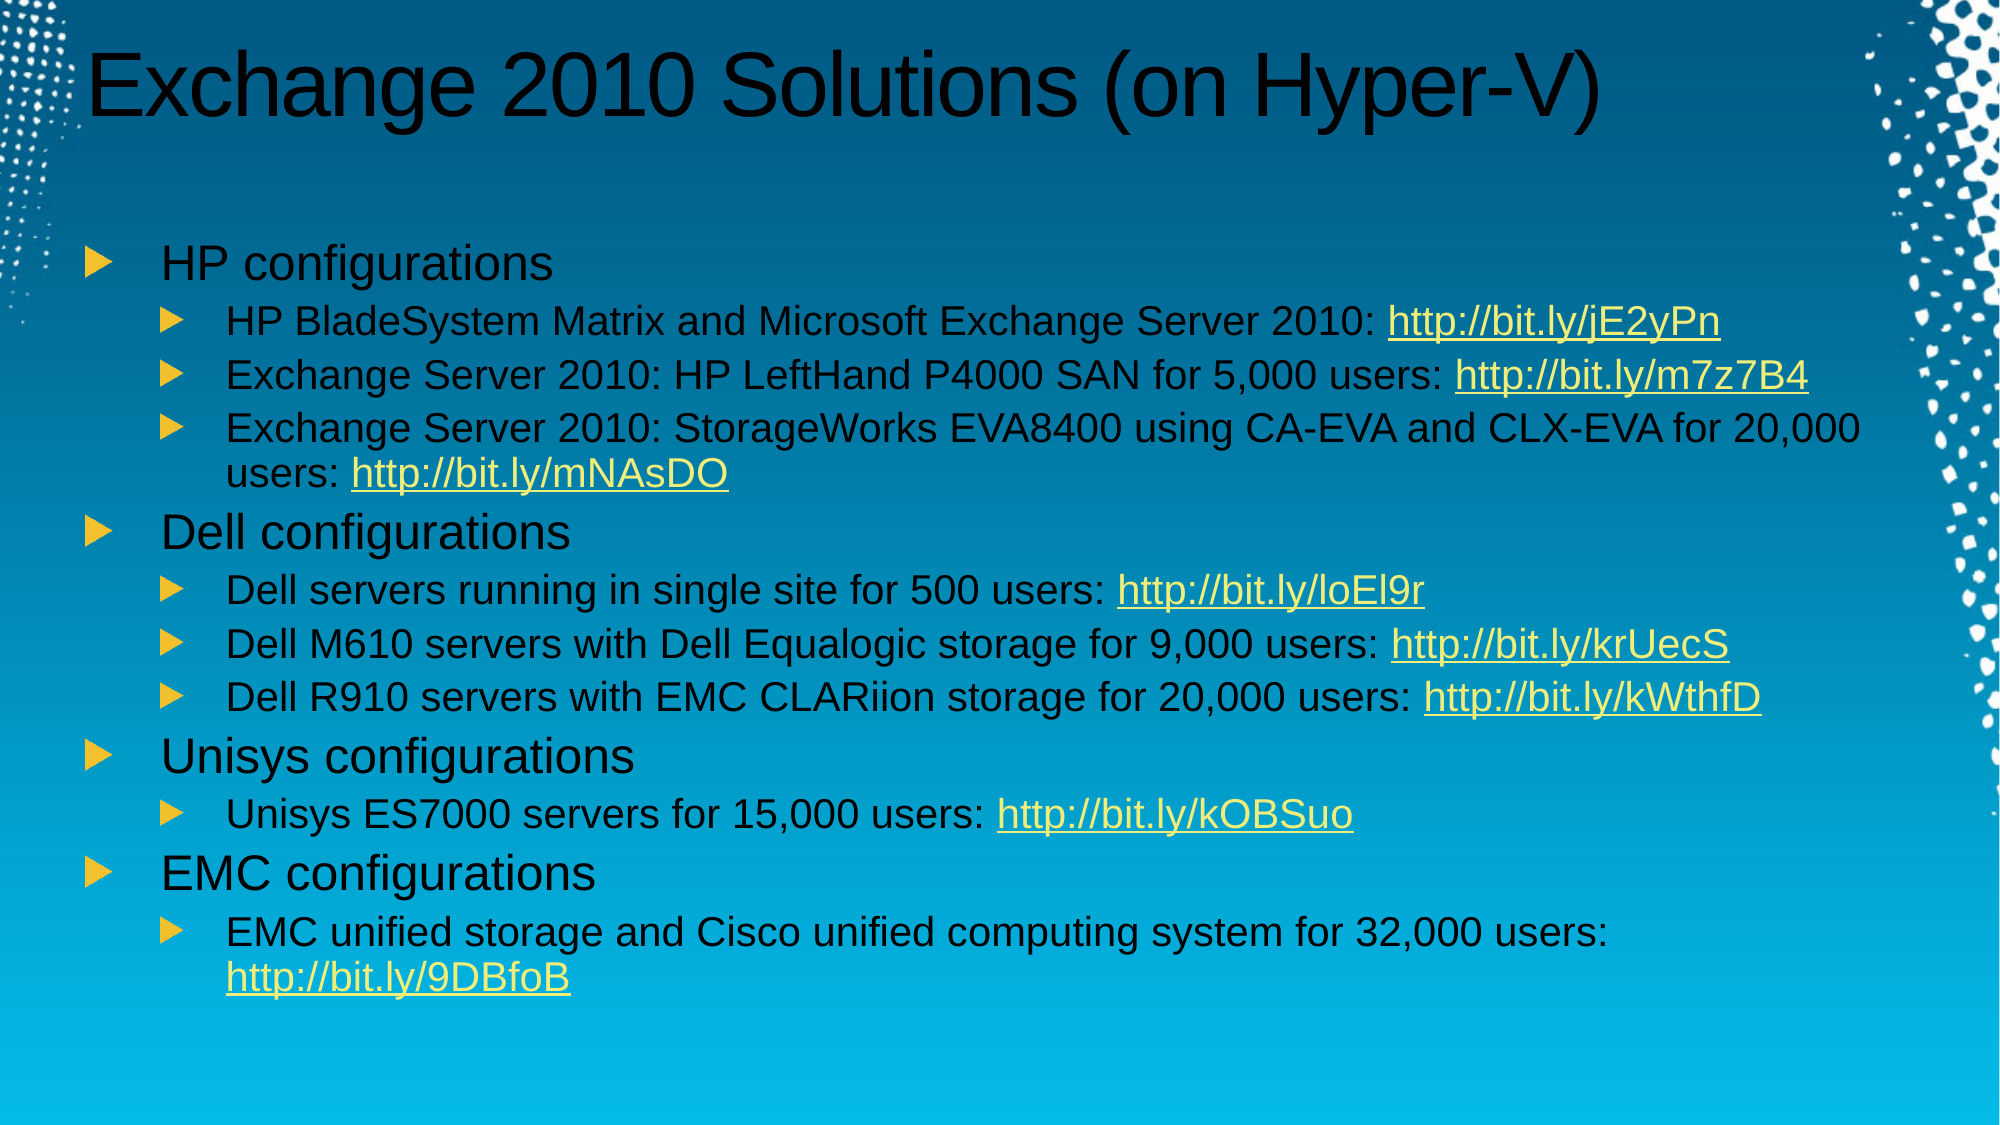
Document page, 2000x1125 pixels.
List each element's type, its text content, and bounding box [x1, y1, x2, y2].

picture [1955, 557, 1965, 573]
picture [1969, 625, 1985, 642]
picture [1978, 517, 1987, 527]
picture [86, 740, 111, 769]
picture [41, 59, 48, 67]
picture [1968, 481, 1978, 492]
picture [45, 16, 55, 24]
picture [161, 630, 181, 654]
picture [1950, 359, 1960, 366]
picture [86, 516, 111, 545]
picture [1972, 312, 1985, 322]
picture [1974, 683, 1985, 694]
picture [1914, 164, 1923, 177]
picture [33, 0, 42, 10]
picture [1979, 657, 1995, 676]
picture [1942, 269, 1953, 276]
picture [1958, 445, 1968, 460]
picture [1988, 691, 2000, 709]
picture [1941, 324, 1952, 332]
picture [161, 684, 182, 707]
picture [1946, 525, 1956, 533]
picture [1935, 177, 1945, 189]
picture [1935, 379, 1948, 391]
picture [26, 57, 34, 68]
picture [13, 41, 25, 49]
picture [161, 308, 182, 331]
picture [16, 22, 23, 34]
picture [1935, 431, 1946, 449]
picture [1919, 367, 1930, 378]
picture [1926, 344, 1939, 358]
picture [1972, 570, 1986, 583]
picture [86, 247, 111, 276]
picture [1988, 547, 2000, 561]
picture [1925, 87, 1941, 99]
title Exchange 2010 Solutions (on Hyper-V) [85, 37, 1914, 138]
picture [1973, 368, 1982, 380]
picture [1929, 27, 1945, 45]
picture [18, 0, 29, 6]
picture [54, 76, 60, 83]
picture [47, 0, 57, 10]
picture [1955, 246, 1965, 256]
picture [0, 155, 5, 163]
picture [58, 32, 66, 41]
picture [1938, 122, 1950, 133]
picture [17, 129, 23, 136]
picture [1928, 399, 1939, 415]
picture [1995, 582, 2000, 595]
picture [29, 27, 38, 38]
picture [161, 415, 182, 438]
picture [1935, 0, 2000, 306]
picture [1922, 200, 1934, 207]
picture [0, 40, 9, 45]
picture [1981, 604, 2000, 620]
picture [1991, 637, 2000, 652]
picture [1991, 747, 2000, 765]
picture [1948, 413, 1958, 424]
picture [1889, 152, 1901, 166]
picture [161, 801, 182, 824]
picture [16, 143, 21, 151]
picture [1953, 301, 1962, 312]
picture [24, 72, 32, 79]
picture [6, 97, 12, 105]
picture [42, 31, 53, 39]
picture [1915, 109, 1924, 119]
picture [1963, 535, 1977, 550]
picture [38, 74, 47, 80]
list HP configurations HP BladeSystem Matrix and Microsoft Exchange Server 2010: http://bit.ly/jE2yPn Exchange Server 2010: HP LeftHand P4000 SAN for 5,000 users: http://bit.ly/m7z7B4 Exchange Server 2010: StorageWorks EVA8400 using CA-EVA and CLX-EVA for 20,000 users: http://bit.ly/mNAsDO Dell configurations Dell servers running in single site for 500 users: http://bit.ly/loEl9r Dell M610 servers with Dell Equalogic storage for 9,000 users: http://bit.ly/krUecS Dell R910 servers with EMC CLARiion storage for 20,000 users: http://bit.ly/kWthfD Unisys configurations Unisys ES7000 servers for 15,000 users: http://bit.ly/kOBSuo EMC configurations EMC unified storage and Cisco unified computing system for 32,000 users: http://bit.ly/9DBfoB [85, 237, 1914, 1094]
picture [1911, 223, 1918, 230]
picture [33, 88, 42, 97]
picture [56, 47, 64, 55]
picture [1993, 321, 2000, 339]
picture [161, 361, 181, 385]
picture [1990, 492, 2000, 505]
picture [9, 84, 15, 91]
picture [1980, 460, 1987, 469]
picture [161, 918, 181, 942]
picture [0, 24, 9, 33]
picture [1898, 188, 1912, 198]
picture [1946, 155, 1961, 167]
picture [1920, 257, 1932, 264]
picture [1963, 335, 1972, 344]
picture [1982, 714, 1993, 729]
picture [161, 577, 182, 600]
picture [43, 42, 49, 53]
picture [10, 69, 17, 78]
picture [30, 14, 40, 23]
picture [1892, 212, 1902, 216]
picture [1925, 141, 1935, 155]
picture [33, 116, 40, 124]
picture [1945, 213, 1955, 220]
picture [1914, 274, 1920, 291]
picture [1942, 465, 1958, 483]
picture [1932, 235, 1943, 241]
picture [1983, 404, 1992, 414]
picture [1930, 291, 1941, 297]
picture [1984, 349, 1992, 357]
picture [1992, 438, 2000, 448]
picture [1994, 382, 2000, 391]
picture [1960, 392, 1970, 403]
picture [55, 62, 62, 69]
picture [1963, 589, 1976, 607]
picture [31, 131, 37, 138]
picture [18, 13, 26, 19]
picture [1970, 426, 1980, 436]
picture [34, 101, 43, 111]
picture [86, 857, 111, 886]
picture [1952, 502, 1967, 516]
picture [3, 10, 11, 18]
picture [1963, 278, 1976, 291]
picture [1957, 187, 1971, 200]
picture [11, 55, 21, 64]
picture [28, 42, 36, 53]
picture [1914, 308, 1929, 326]
picture [1921, 0, 1934, 8]
